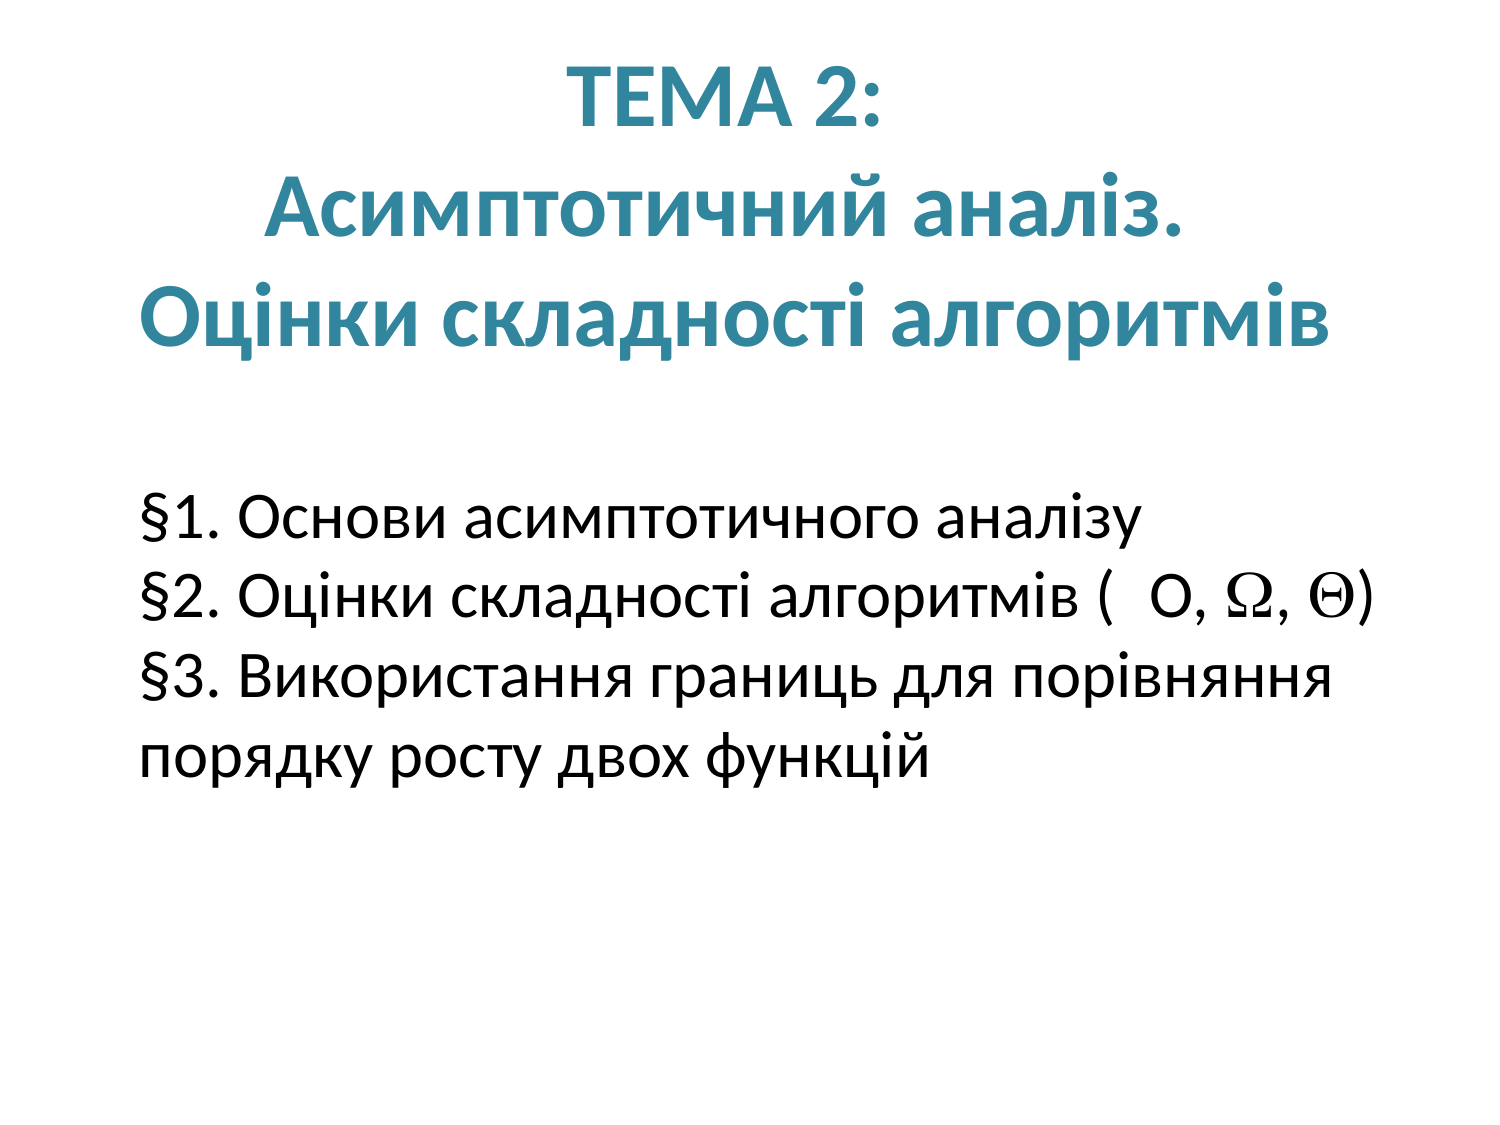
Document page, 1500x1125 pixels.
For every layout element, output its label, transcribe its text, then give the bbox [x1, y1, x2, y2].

title ТЕМА 2: Асимптотичний аналіз. Оцінки складності алгоритмів [61, 160, 1412, 349]
text_box §1. Основи асимптотичного аналізу §2. Оцінки складності алгоритмів (О, , ) §3. Використання границь для порівняння порядку росту двох функцій [123, 463, 1412, 799]
